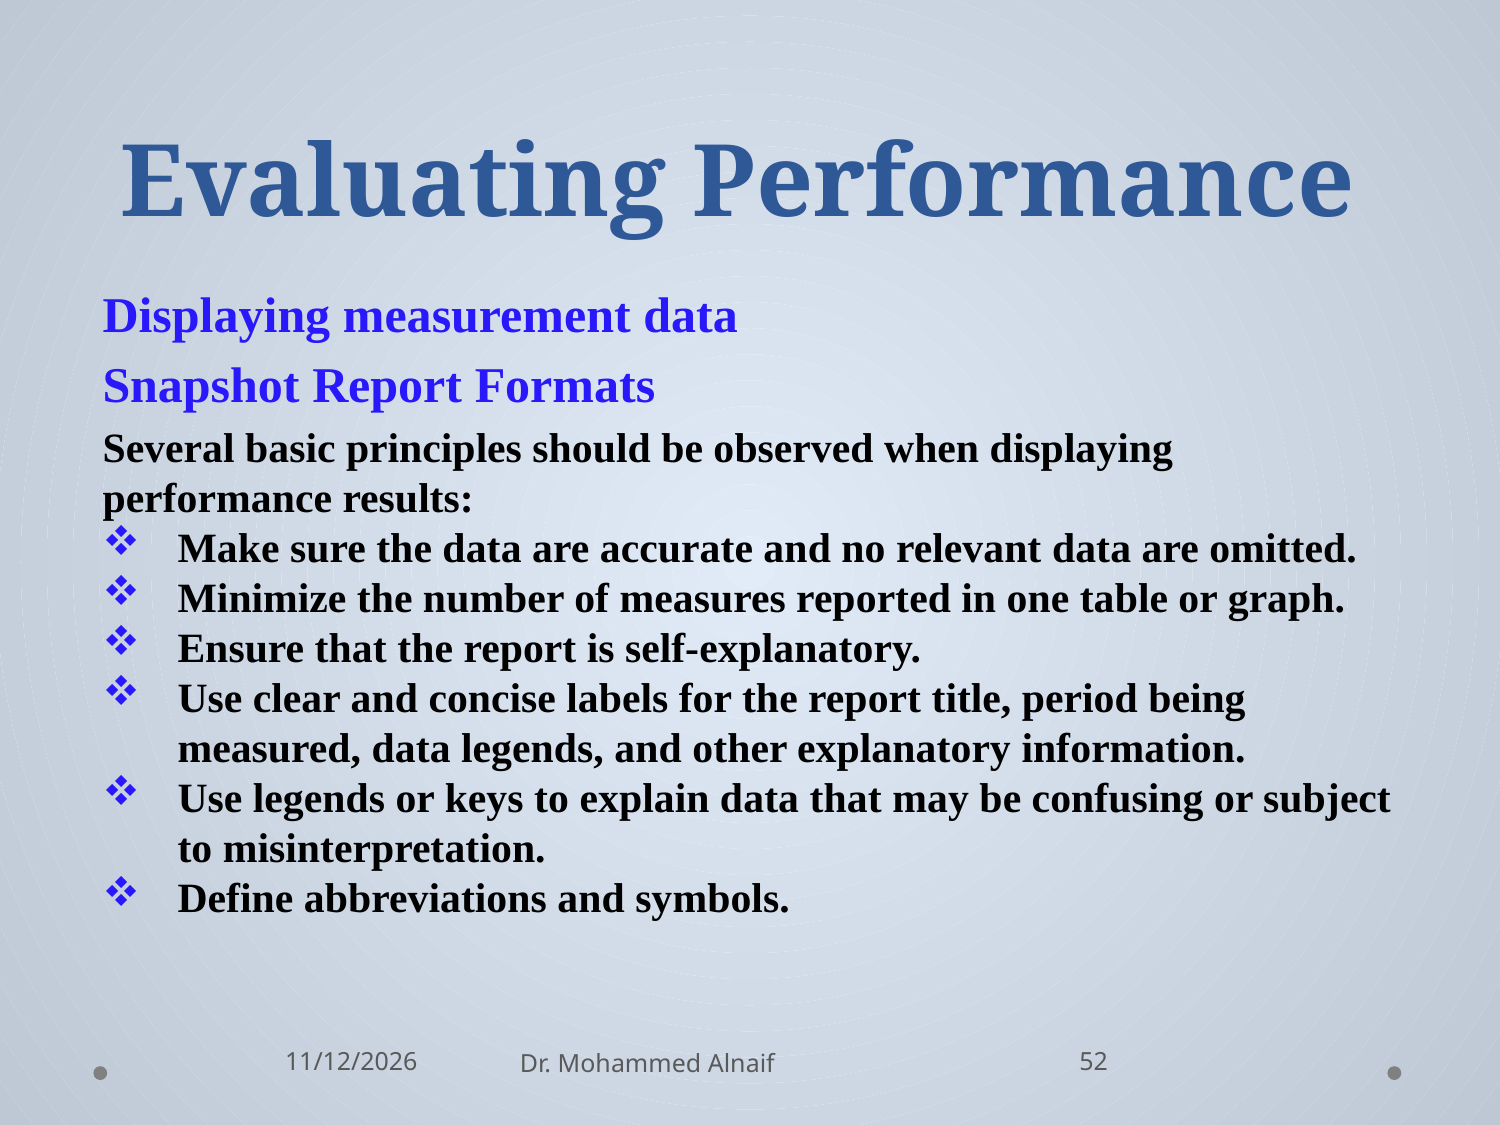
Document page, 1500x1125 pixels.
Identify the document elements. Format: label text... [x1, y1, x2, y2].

slide_number 52 [1074, 1025, 1425, 1100]
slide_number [75, 1025, 425, 1100]
title Evaluating Performance [100, 78, 1376, 244]
subtitle Displaying measurement data Snapshot Report Formats Several basic principles should be observed when displaying performance results: Make sure the data are accurate and no relevant data are omitted. Minimize the number of measures reported in one table or graph. Ensure that the report is self-explanatory. Use clear and concise labels for the report title, period being measured, data legends, and other explanatory information. Use legends or keys to explain data that may be confusing or subject to misinterpretation. Define abbreviations and symbols. [87, 275, 1413, 1001]
footer Dr. Mohammed Alnaif [512, 1025, 988, 1100]
